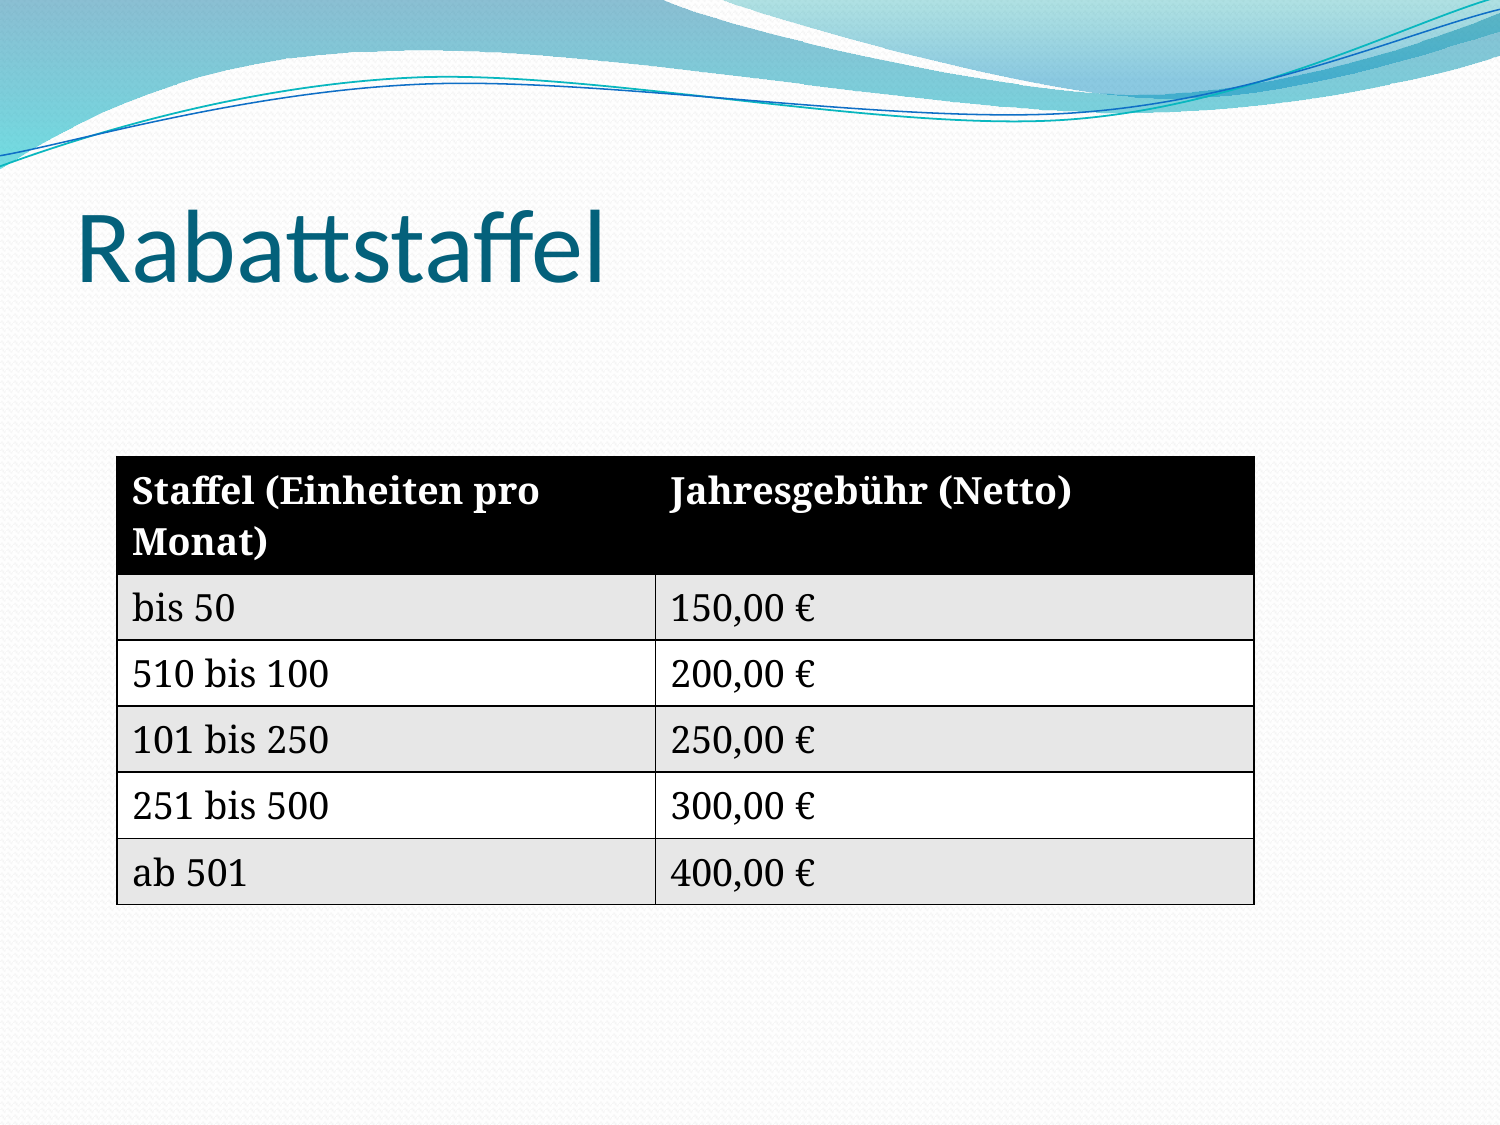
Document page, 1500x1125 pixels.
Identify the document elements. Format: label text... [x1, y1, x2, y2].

table_cell 510 bis 100 [118, 641, 655, 705]
table_header Jahresgebühr (Netto) [656, 458, 1253, 573]
table_cell 101 bis 250 [118, 707, 655, 771]
table_cell 400,00 € [656, 839, 1253, 904]
table_cell 200,00 € [656, 641, 1253, 705]
table_cell 150,00 € [656, 575, 1253, 639]
table_cell 300,00 € [656, 773, 1253, 838]
table_cell 250,00 € [656, 707, 1253, 771]
table_cell bis 50 [118, 575, 655, 639]
table_header Staffel (Einheiten pro Monat) [118, 458, 655, 573]
table_cell 251 bis 500 [118, 773, 655, 838]
title Rabattstaffel [75, 115, 1425, 303]
table_cell ab 501 [118, 839, 655, 904]
